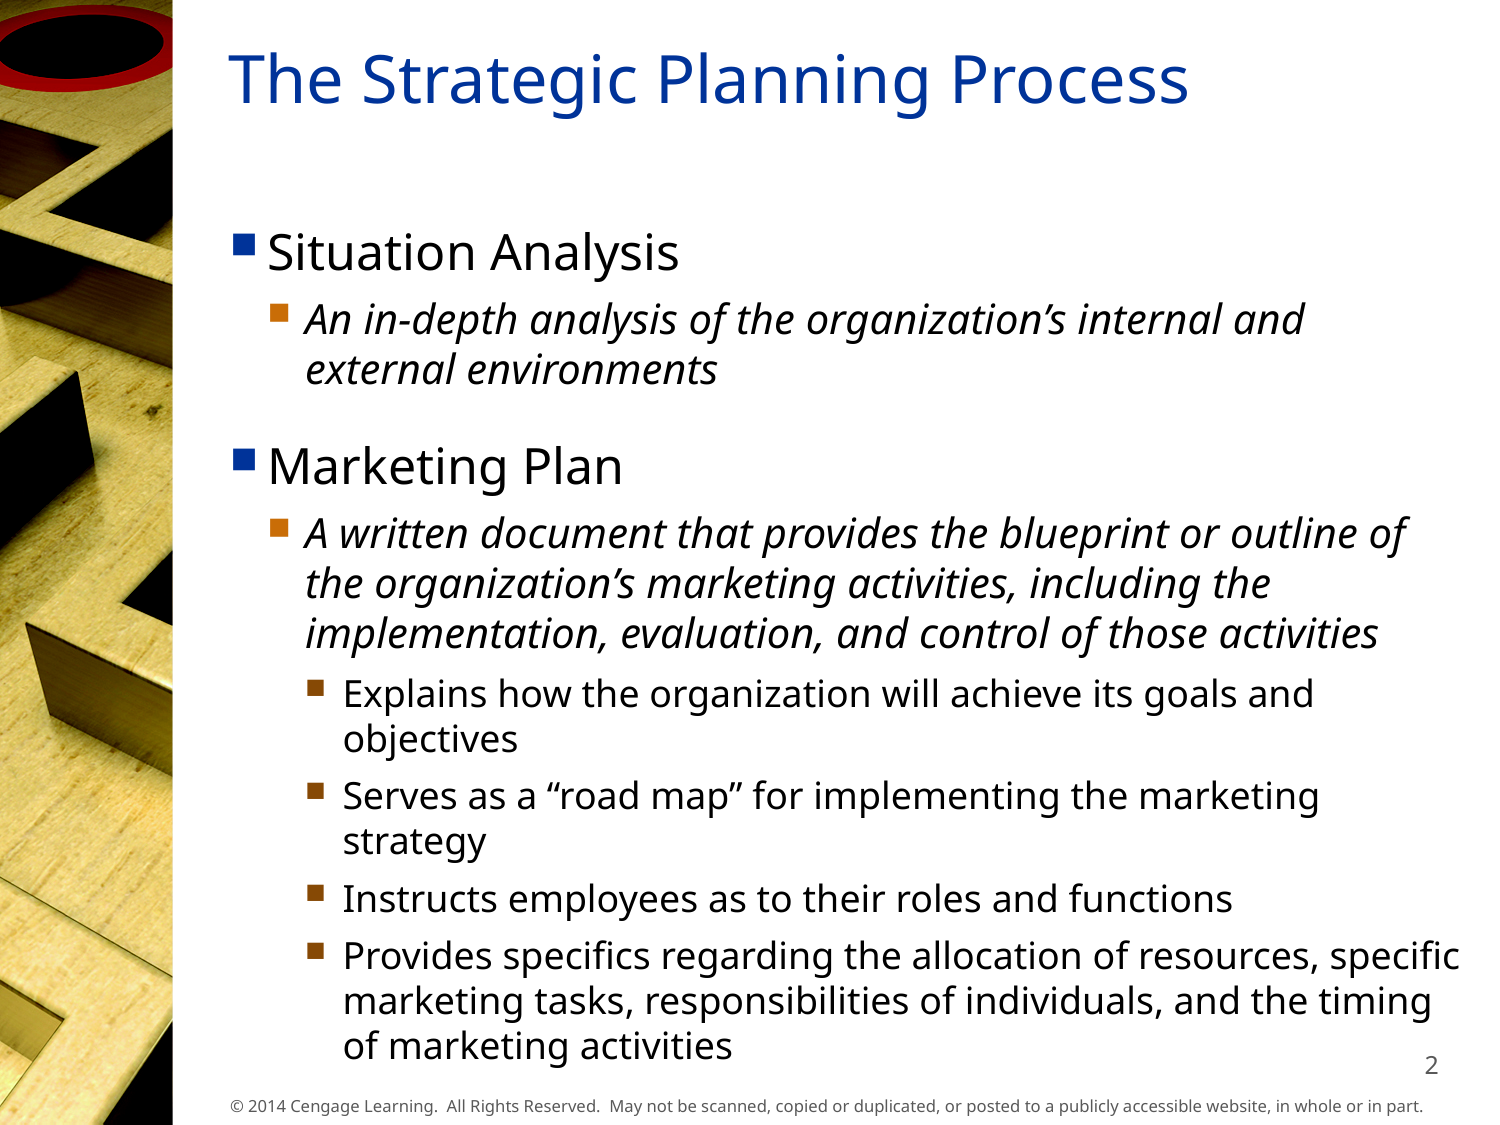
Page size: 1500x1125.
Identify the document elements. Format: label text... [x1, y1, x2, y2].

title The Strategic Planning Process [213, 29, 1454, 213]
picture [0, 0, 173, 1125]
list Situation Analysis An in-depth analysis of the organization’s internal and external environments Marketing Plan A written document that provides the blueprint or outline of the organization’s marketing activities, including the implementation, evaluation, and control of those activities Explains how the organization will achieve its goals and objectives Serves as a “road map” for implementing the marketing strategy Instructs employees as to their roles and functions Provides specifics regarding the allocation of resources, specific marketing tasks, responsibilities of individuals, and the timing of marketing activities [215, 212, 1478, 1097]
slide_number 2 [1386, 1037, 1478, 1097]
